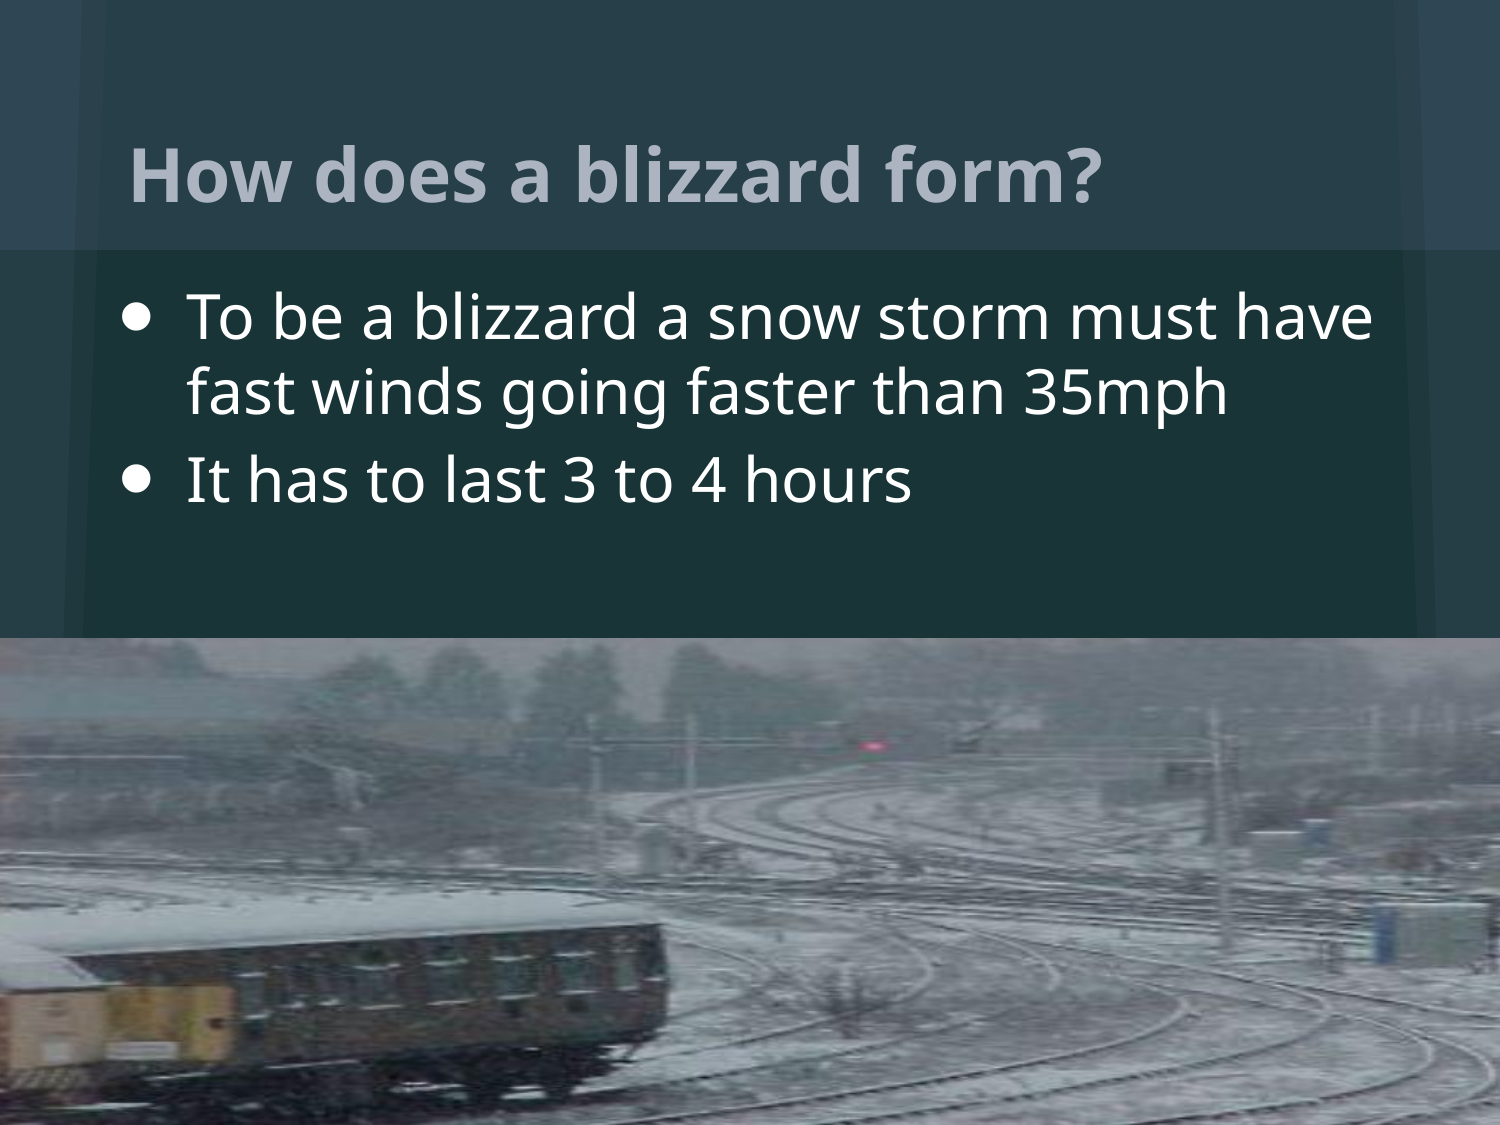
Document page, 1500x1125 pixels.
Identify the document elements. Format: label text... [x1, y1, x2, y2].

list To be a blizzard a snow storm must have fast winds going faster than 35mph It has to last 3 to 4 hours [96, 262, 1447, 638]
title How does a blizzard form? [75, 14, 1425, 233]
text_box [0, 638, 1500, 1125]
